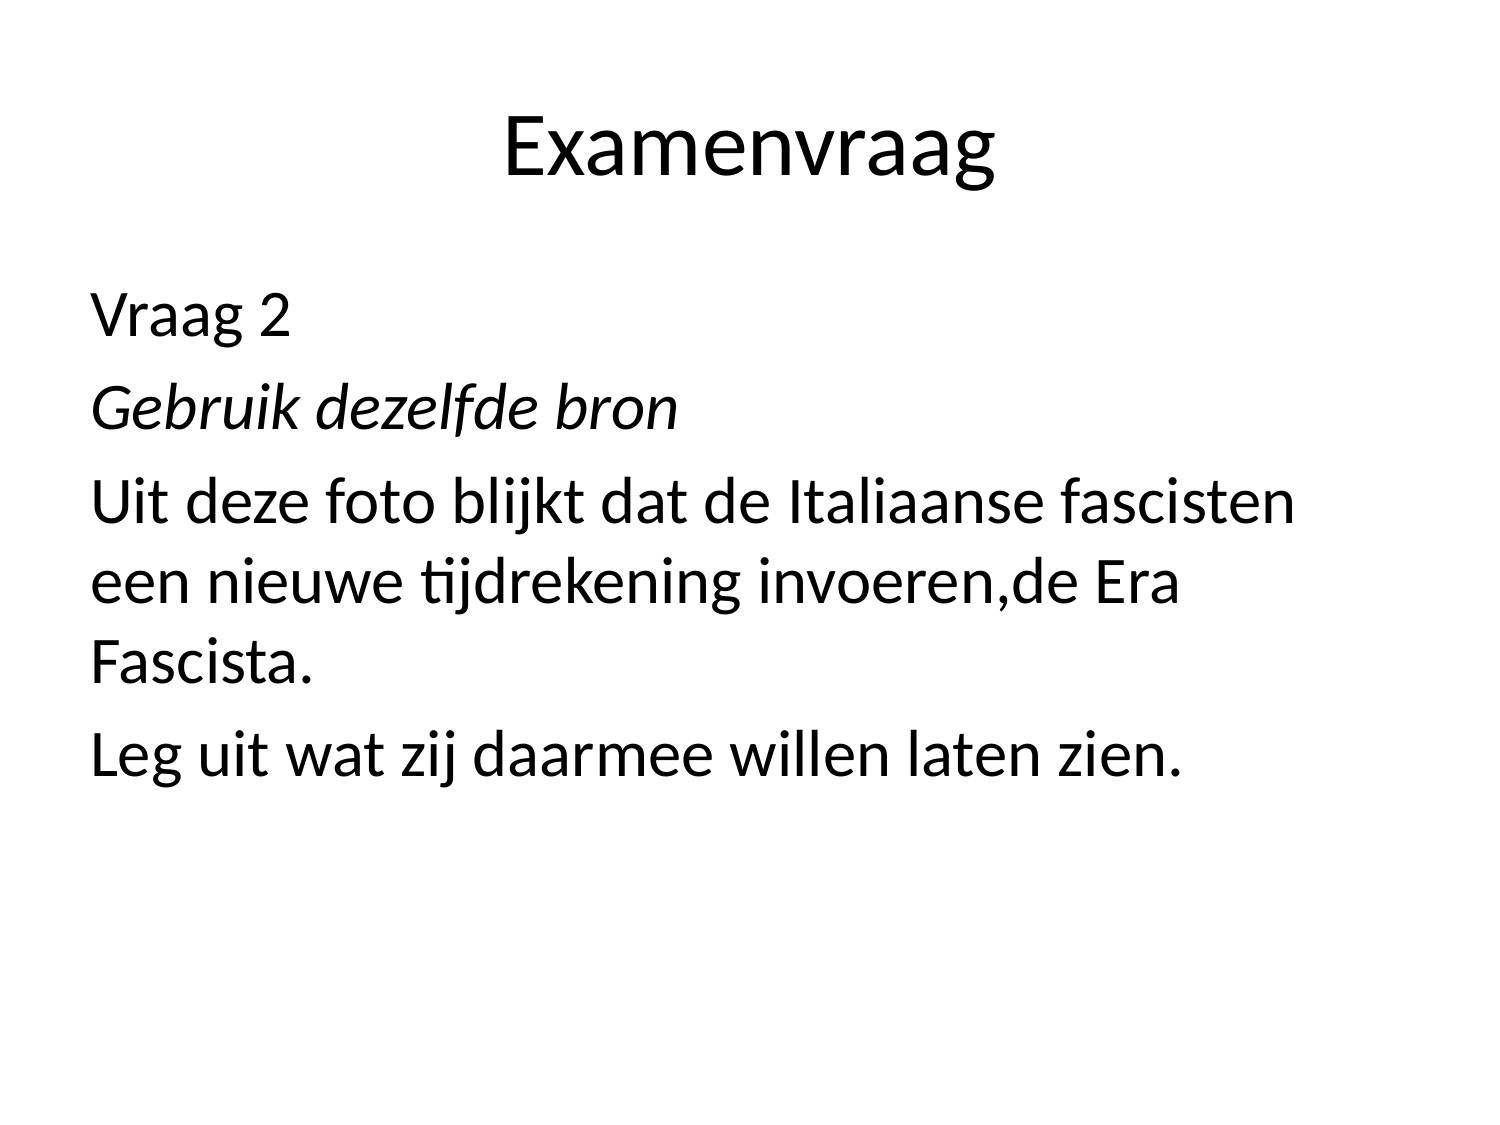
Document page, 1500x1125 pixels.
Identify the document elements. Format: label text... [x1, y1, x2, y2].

title Examenvraag [75, 45, 1425, 233]
list Vraag 2 Gebruik dezelfde bron Uit deze foto blijkt dat de Italiaanse fascisten een nieuwe tijdrekening invoeren,de Era Fascista. Leg uit wat zij daarmee willen laten zien. [75, 262, 1425, 1005]
